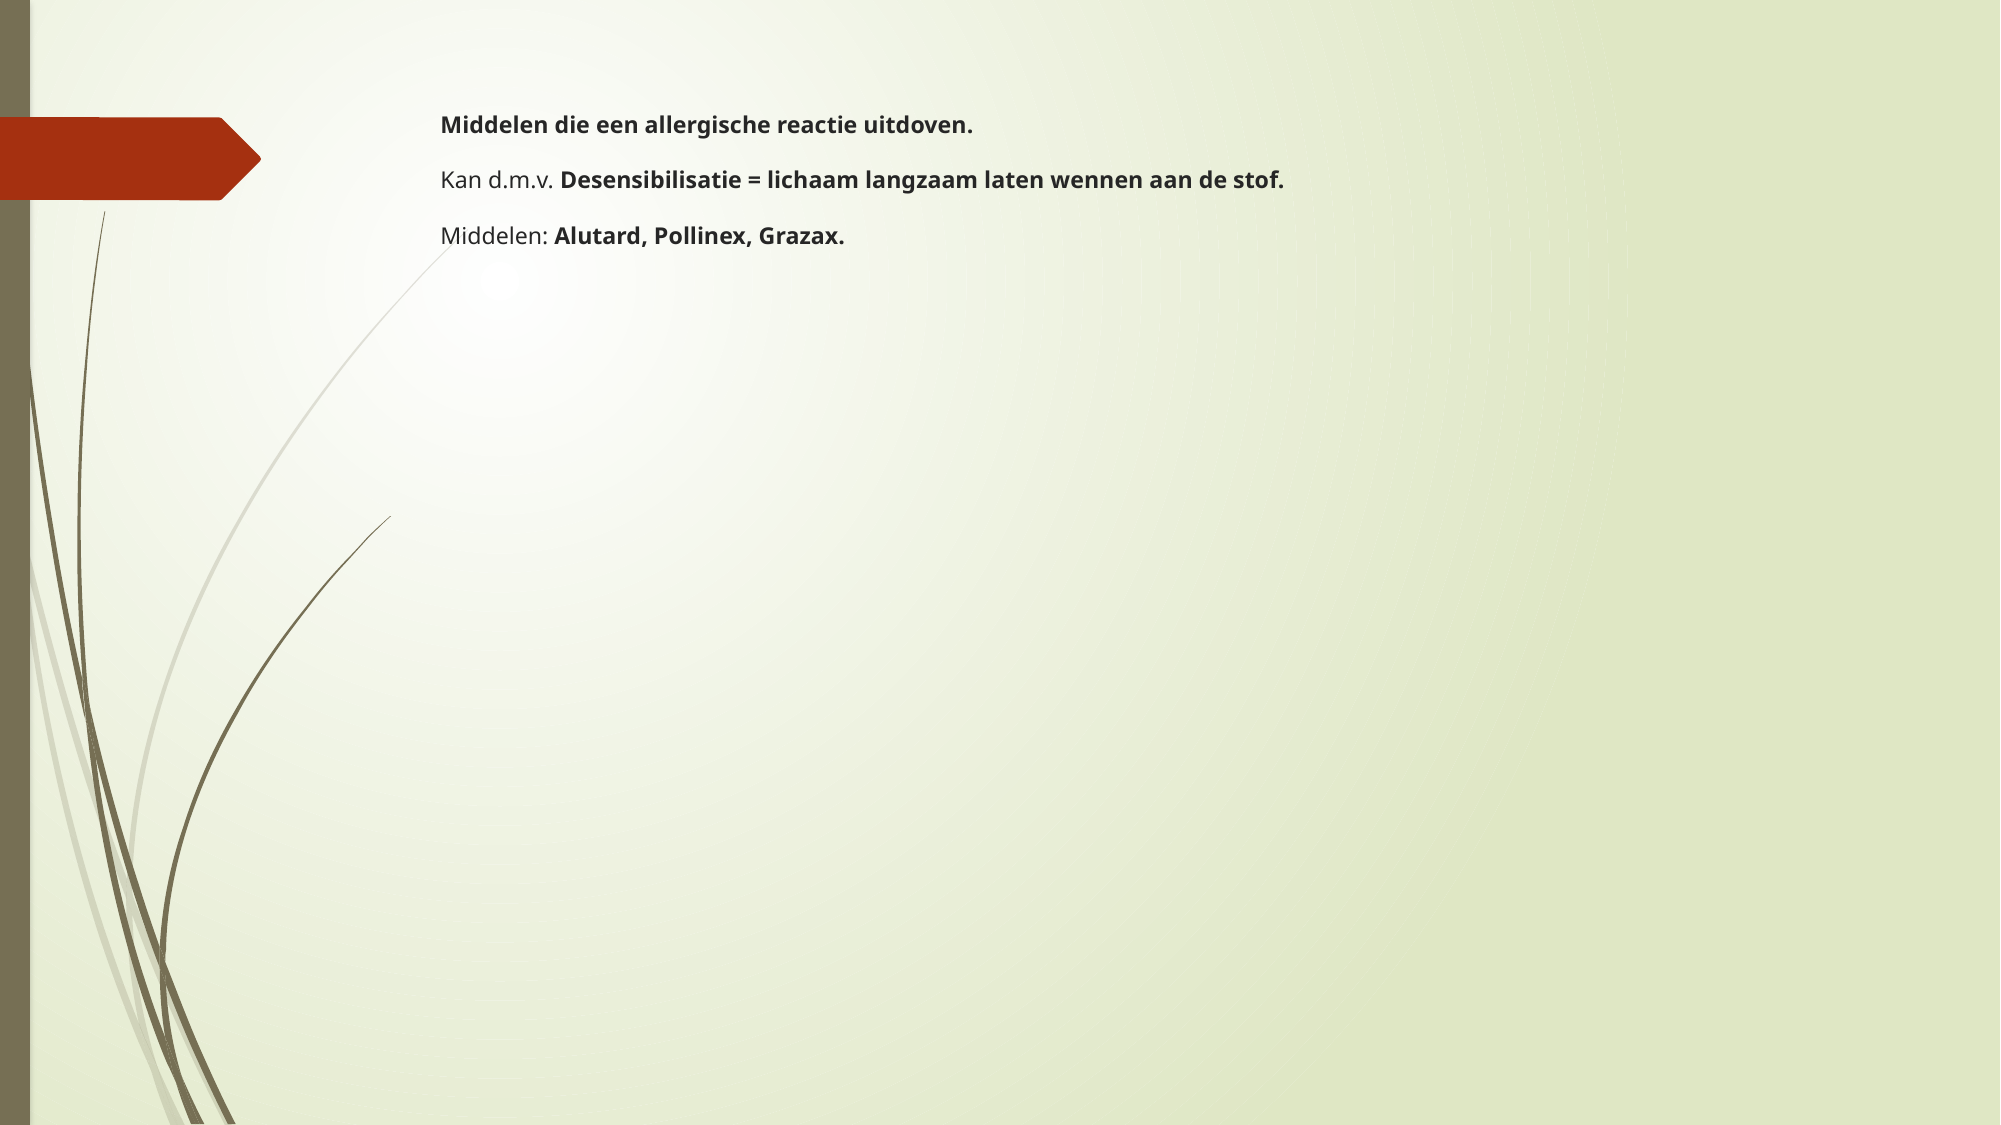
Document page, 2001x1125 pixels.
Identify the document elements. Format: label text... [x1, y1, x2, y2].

title Middelen die een allergische reactie uitdoven. Kan d.m.v. Desensibilisatie = lichaam langzaam laten wennen aan de stof. Middelen: Alutard, Pollinex, Grazax. [425, 102, 1888, 313]
